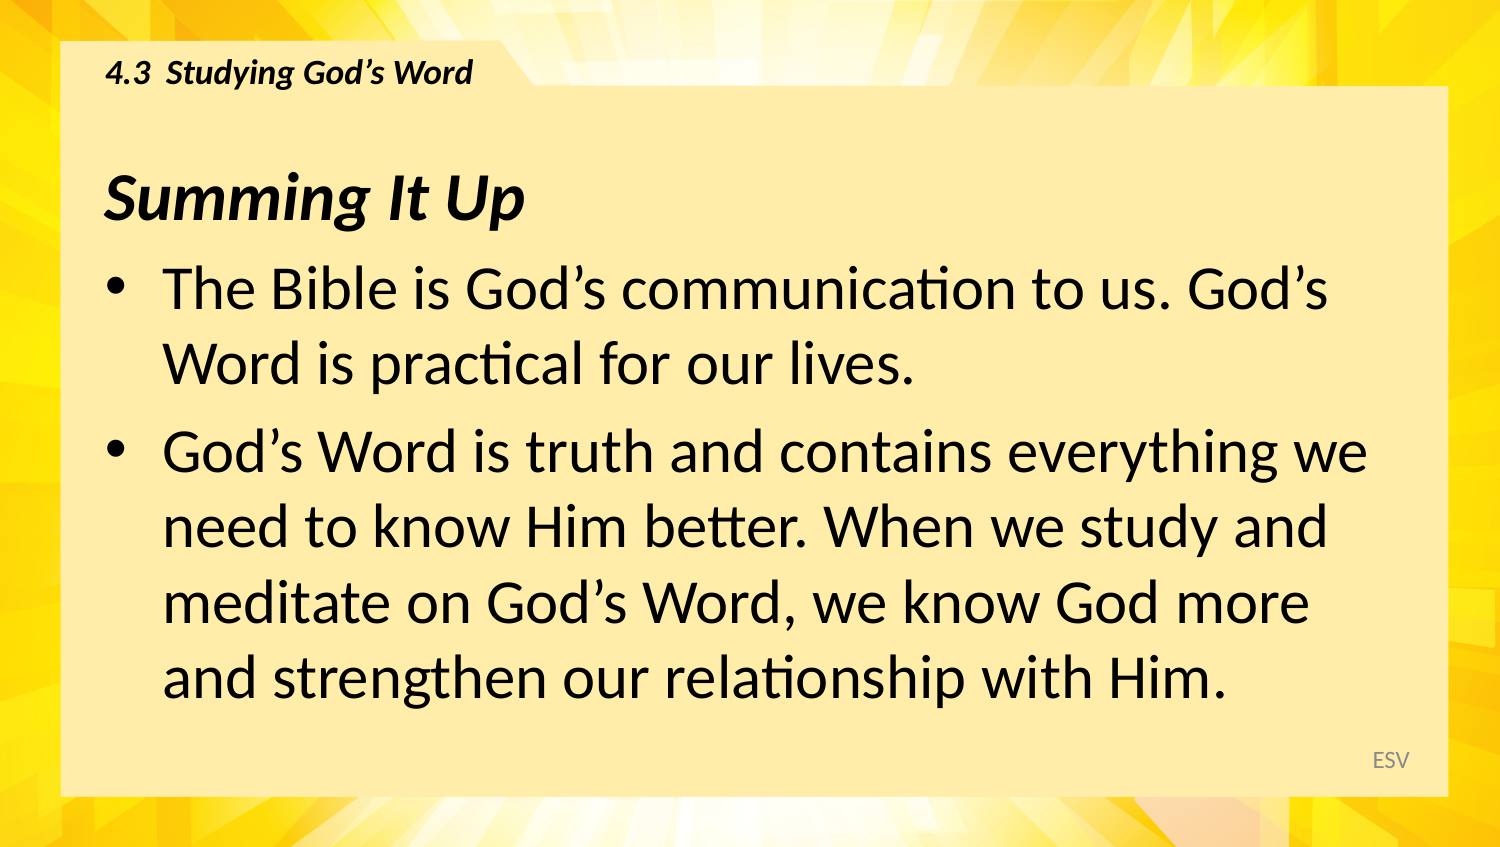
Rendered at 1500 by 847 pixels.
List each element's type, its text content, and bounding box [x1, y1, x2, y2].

list Summing It Up The Bible is God’s communication to us. God’s Word is practical for our lives. God’s Word is truth and contains everything we need to know Him better. When we study and meditate on God’s Word, we know God more and strengthen our relationship with Him. [89, 141, 1403, 722]
title 4.3 Studying God’s Word [89, 33, 1420, 108]
footer ESV [950, 736, 1425, 782]
picture [0, 0, 1500, 847]
